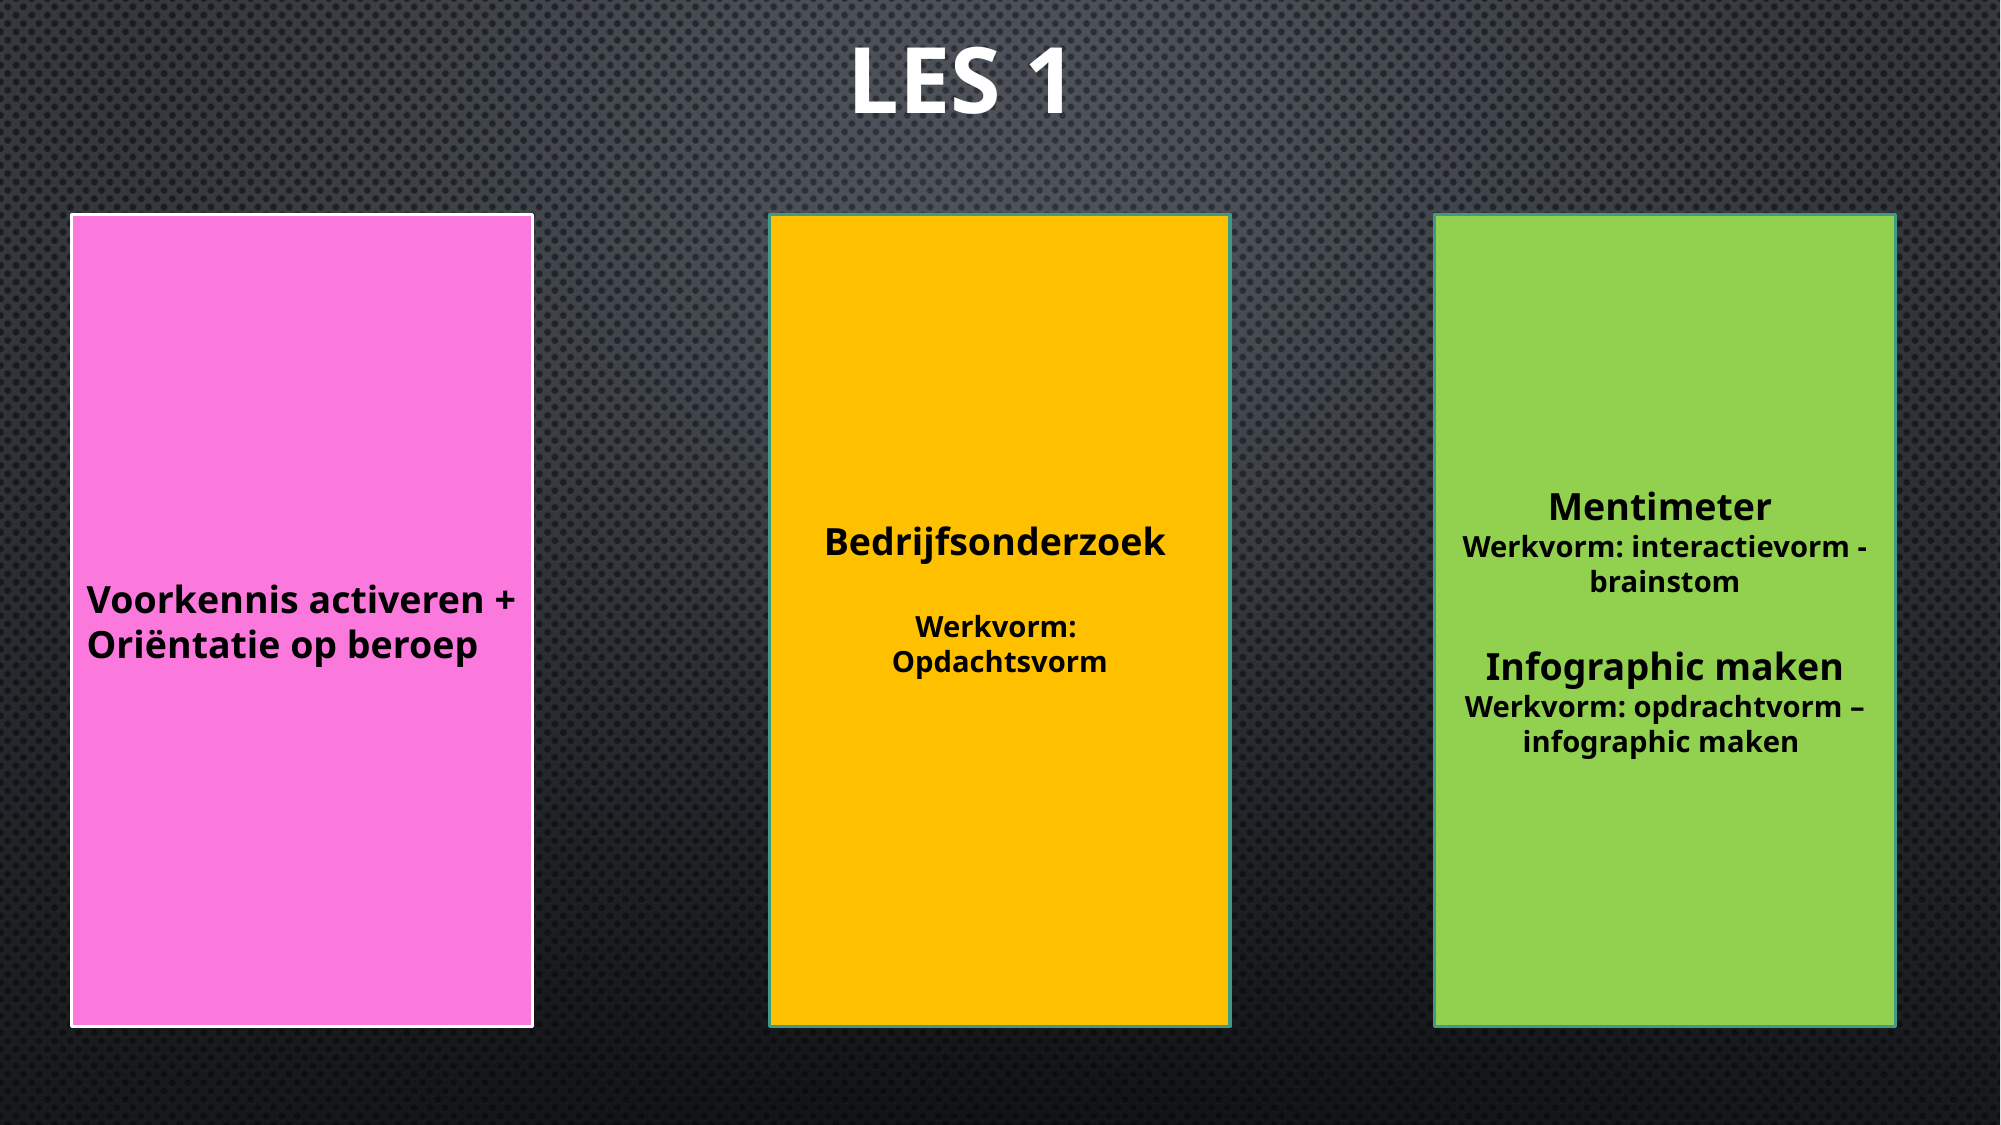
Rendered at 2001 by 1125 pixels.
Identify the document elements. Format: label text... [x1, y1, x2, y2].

text_box Voorkennis activeren + Oriëntatie op beroep [70, 213, 534, 1028]
title Les 1 [832, 0, 1104, 157]
text_box Mentimeter Werkvorm: interactievorm - brainstom Infographic maken Werkvorm: opdrachtvorm – infographic maken [1433, 213, 1897, 1028]
text_box Bedrijfsonderzoek Werkvorm: Opdachtsvorm [768, 213, 1232, 1028]
